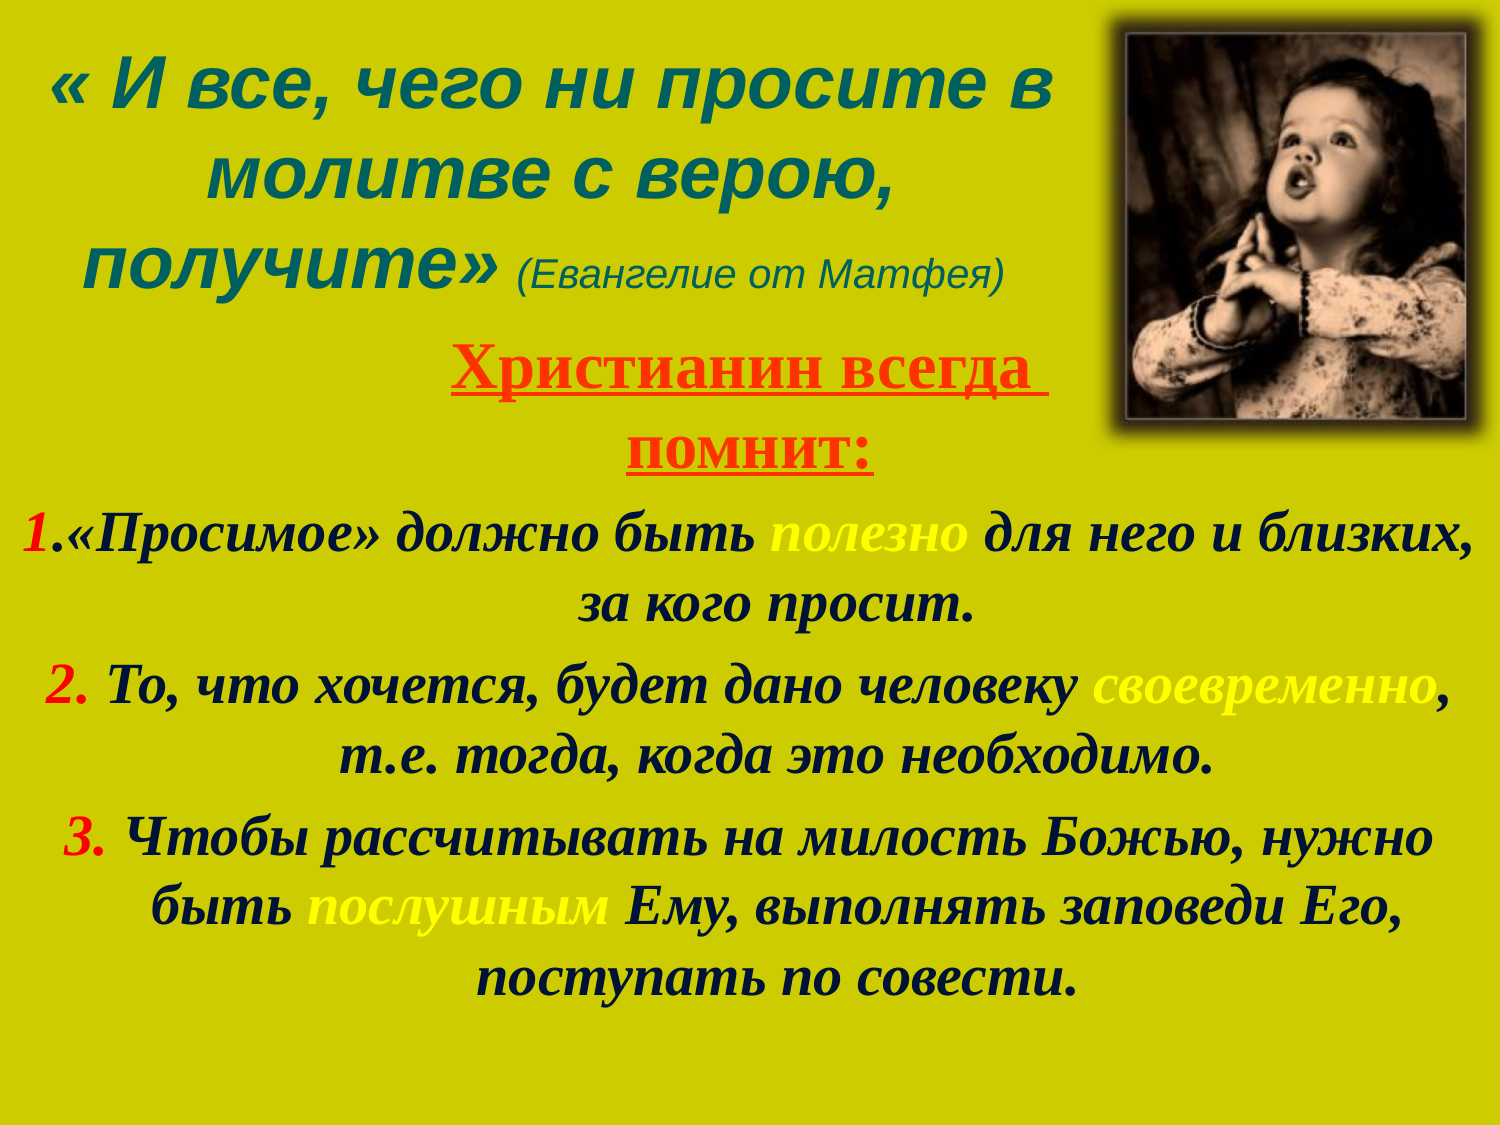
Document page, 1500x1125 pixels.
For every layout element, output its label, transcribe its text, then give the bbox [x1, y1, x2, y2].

picture [1092, 0, 1500, 454]
list Христианин всегда помнит: 1.«Просимое» должно быть полезно для него и близких, за кого просит. 2. То, что хочется, будет дано человеку своевременно, т.е. тогда, когда это необходимо. 3. Чтобы рассчитывать на милость Божью, нужно быть послушным Ему, выполнять заповеди Его, поступать по совести. [0, 339, 1500, 1125]
title « И все, чего ни просите в молитве с верою, получите» (Евангелие от Матфея) [0, 0, 1090, 339]
